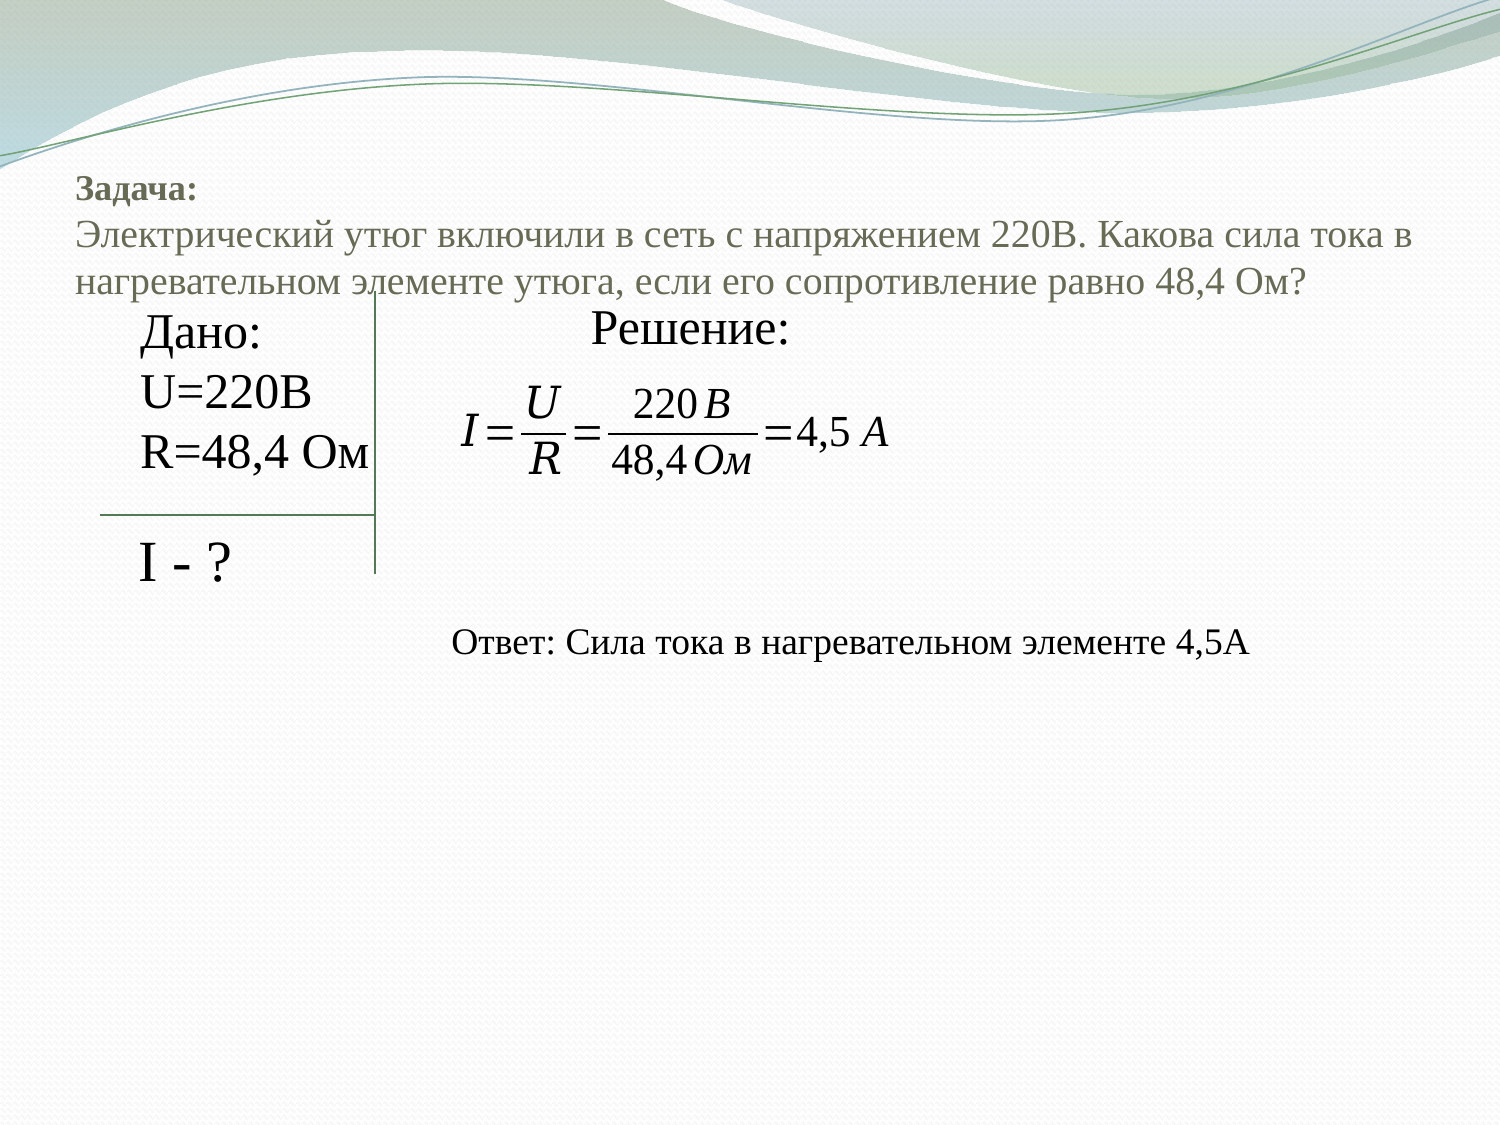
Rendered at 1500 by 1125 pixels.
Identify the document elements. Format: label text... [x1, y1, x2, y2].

text_box Ответ: Сила тока в нагревательном элементе 4,5А [436, 609, 1266, 670]
text_box Дано: U=220В R=48,4 Ом [125, 290, 374, 486]
text_box I - ? [123, 526, 258, 600]
text_box Дано: U=220В R=48,4 Ом [376, 290, 385, 486]
title Задача: Электрический утюг включили в сеть с напряжением 220В. Какова сила тока в нагревательном элементе утюга, если его сопротивление равно 48,4 Ом? [75, 115, 1425, 303]
text_box Решение: [575, 287, 806, 363]
